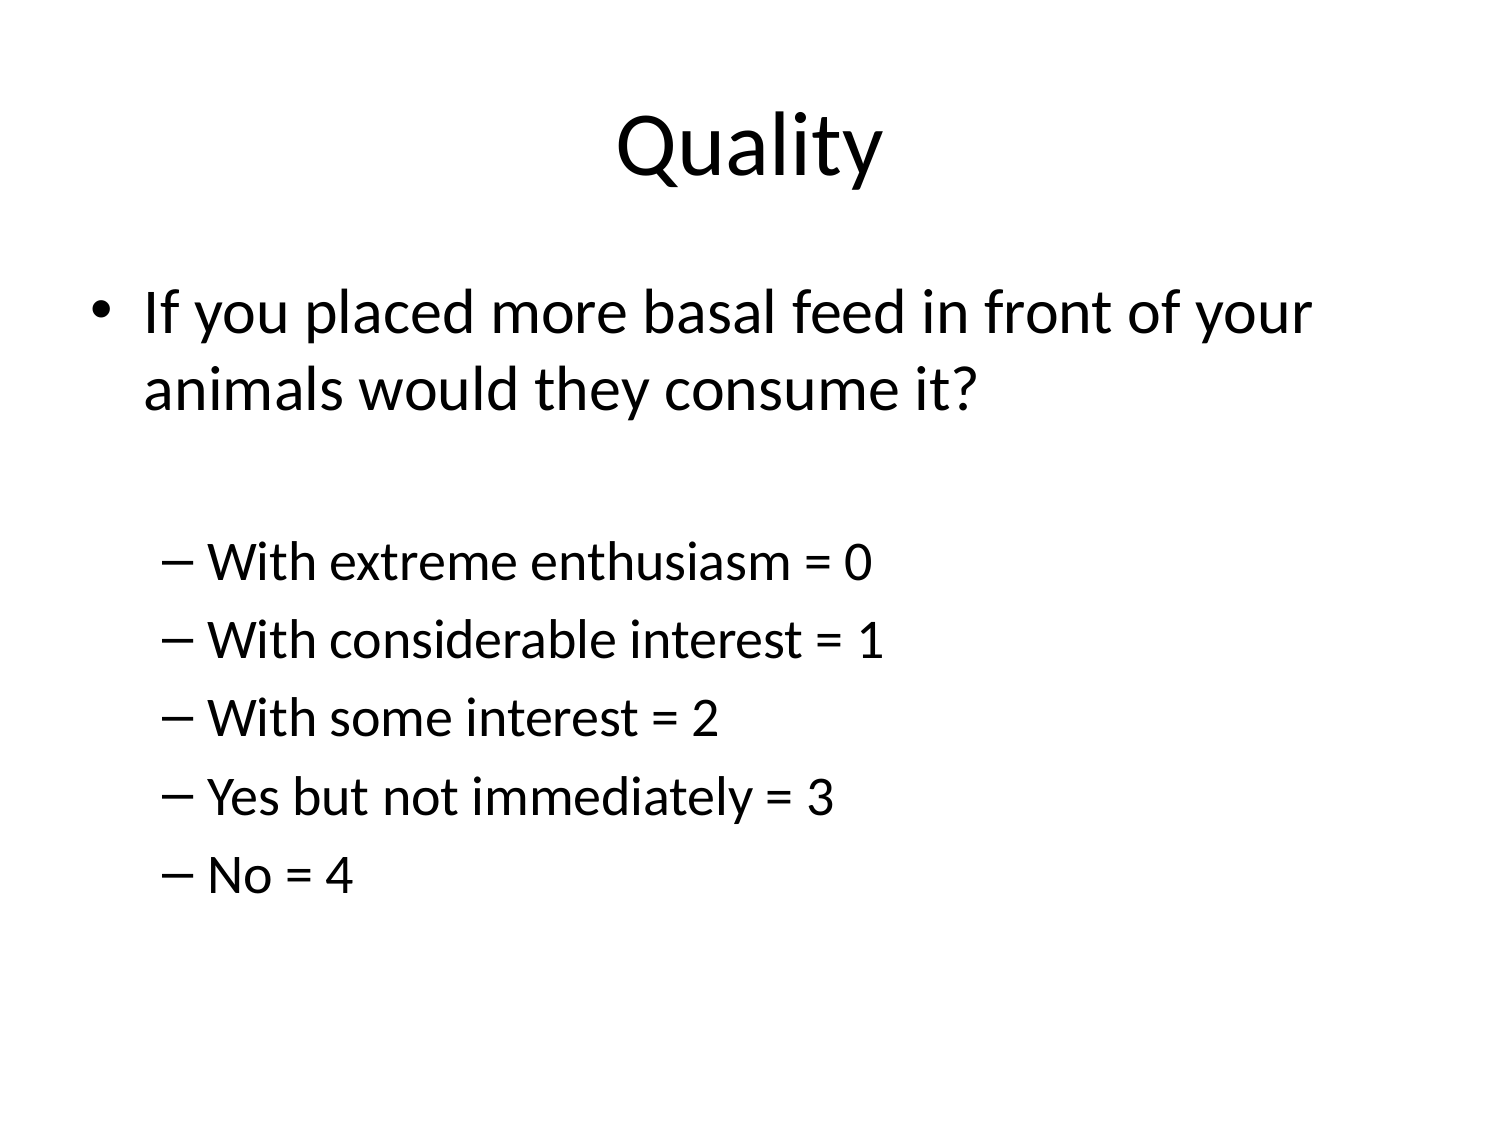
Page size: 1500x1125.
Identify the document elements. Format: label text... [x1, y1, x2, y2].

list If you placed more basal feed in front of your animals would they consume it? With extreme enthusiasm = 0 With considerable interest = 1 With some interest = 2 Yes but not immediately = 3 No = 4 [74, 262, 1426, 1006]
title Quality [74, 44, 1426, 233]
